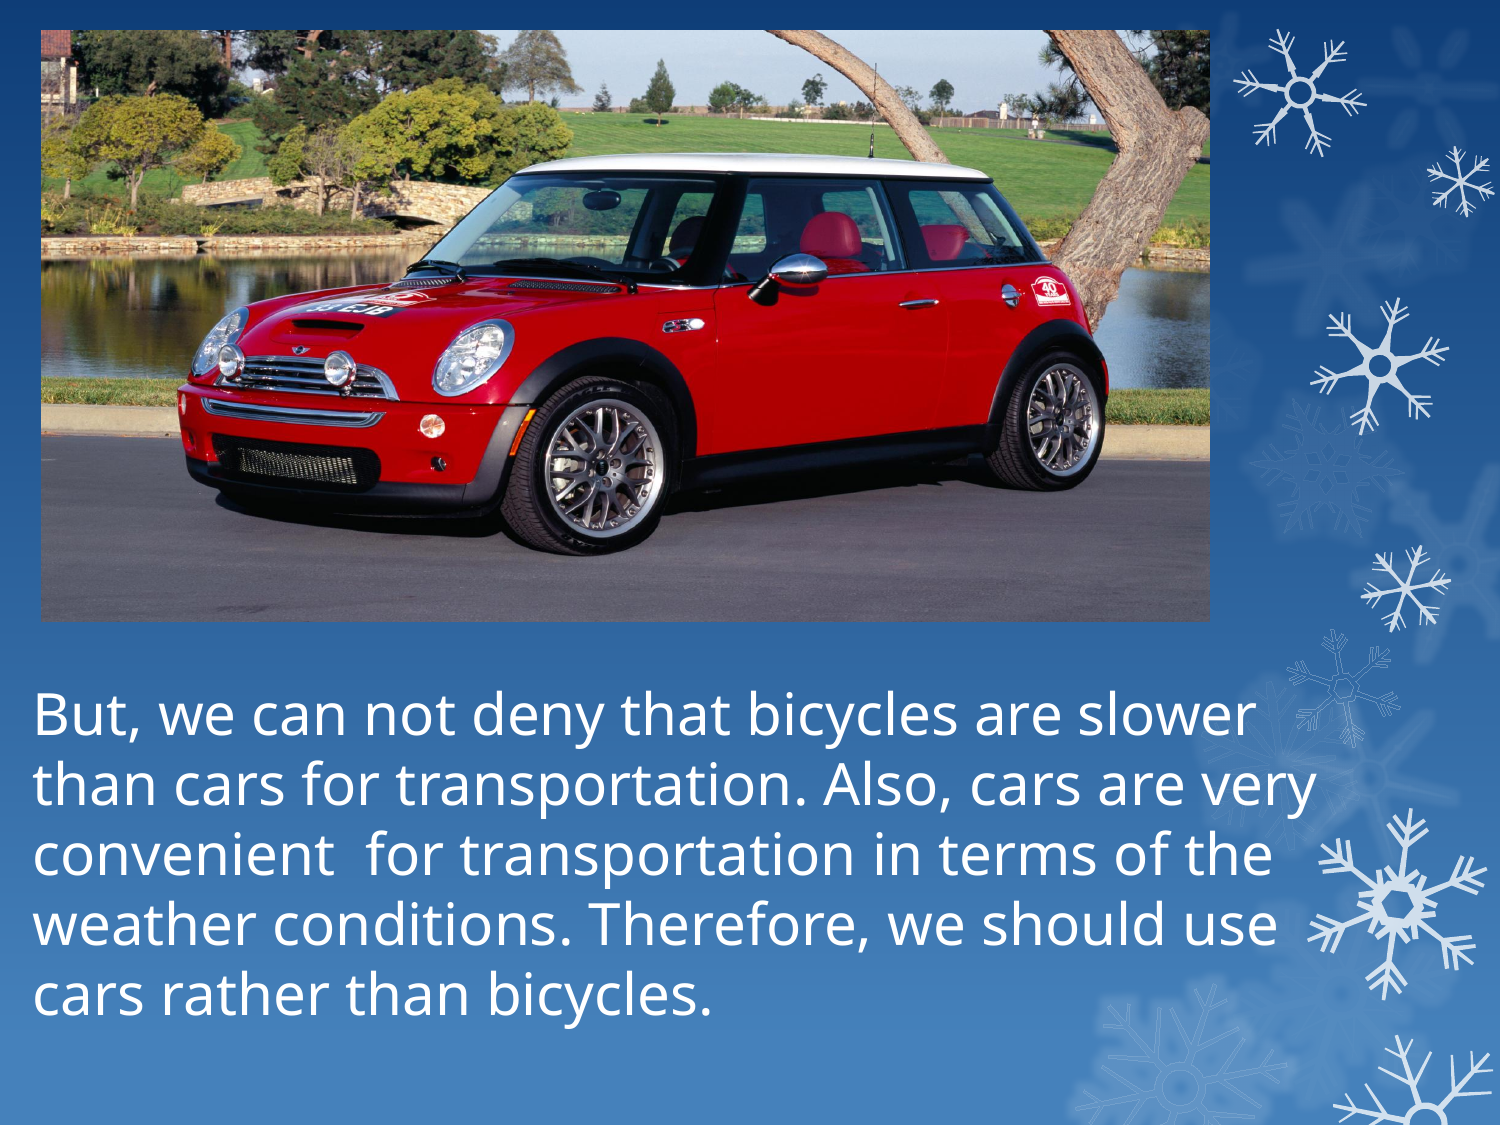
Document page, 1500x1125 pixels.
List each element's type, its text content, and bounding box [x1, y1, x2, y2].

title But, we can not deny that bicycles are slower than cars for transportation. Also, cars are very convenient for transportation in terms of the weather conditions. Therefore, we should use cars rather than bicycles. [17, 609, 1347, 1094]
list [40, 30, 1211, 623]
